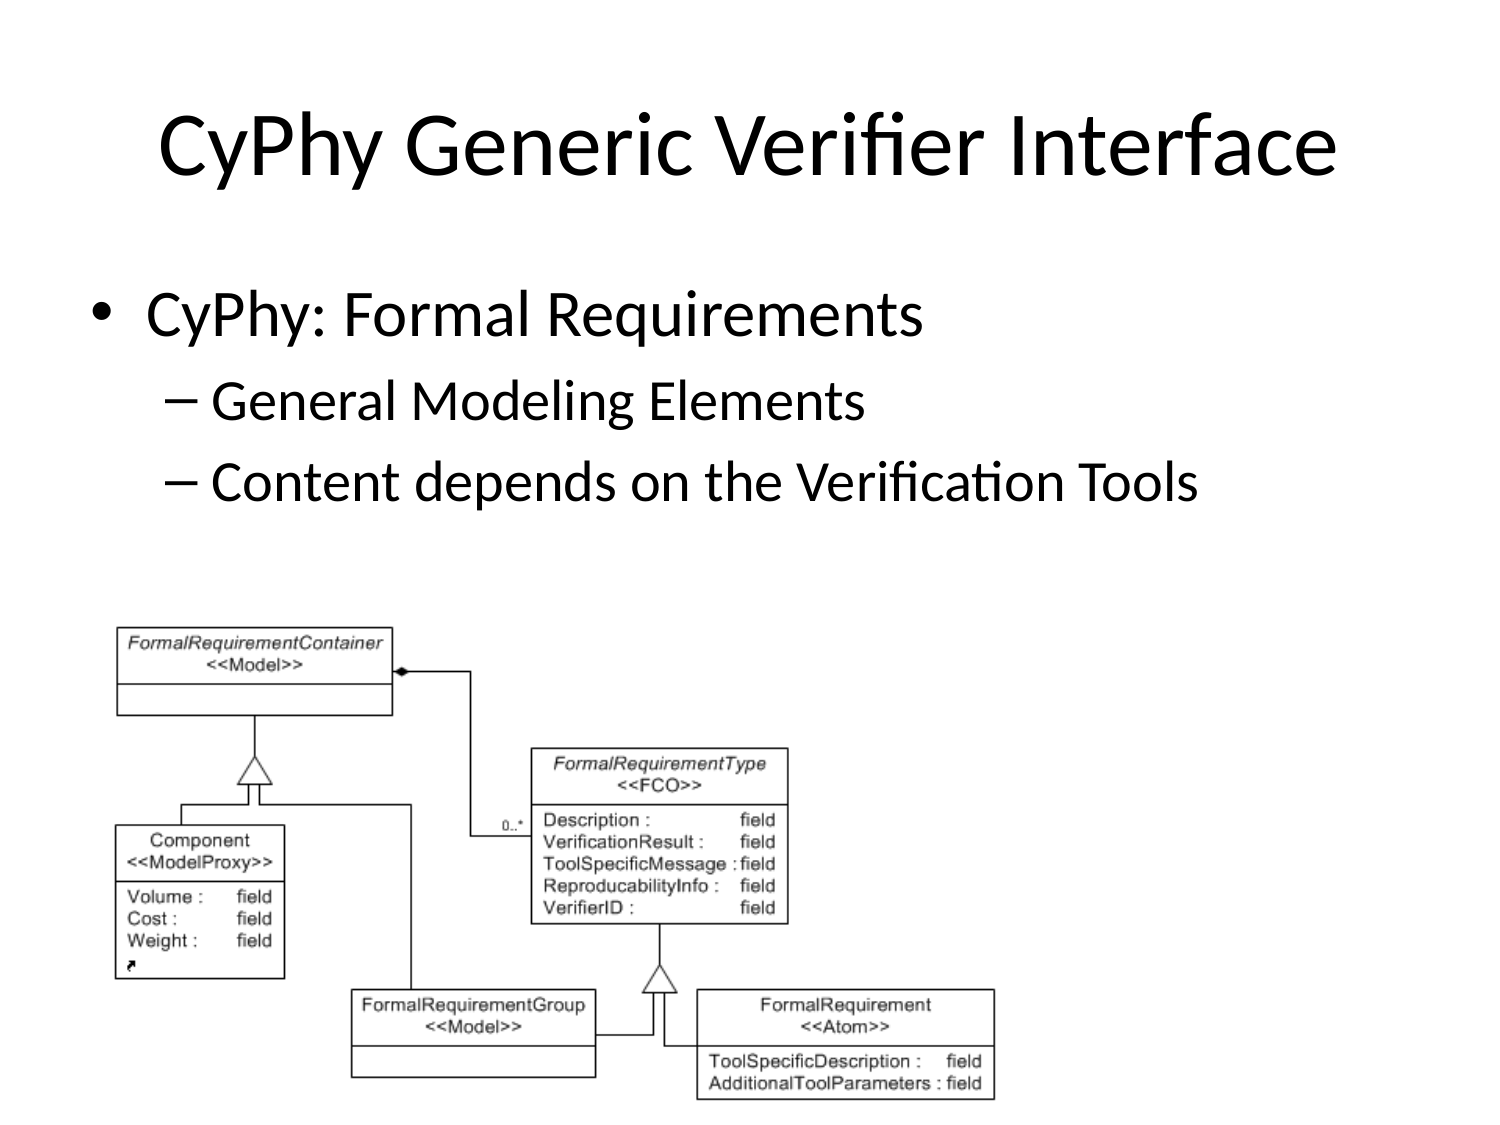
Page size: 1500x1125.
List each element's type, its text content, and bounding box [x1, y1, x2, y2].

picture [112, 624, 1001, 1105]
list CyPhy: Formal Requirements General Modeling Elements Content depends on the Verification Tools [75, 262, 1425, 1005]
title CyPhy Generic Verifier Interface [75, 45, 1425, 233]
